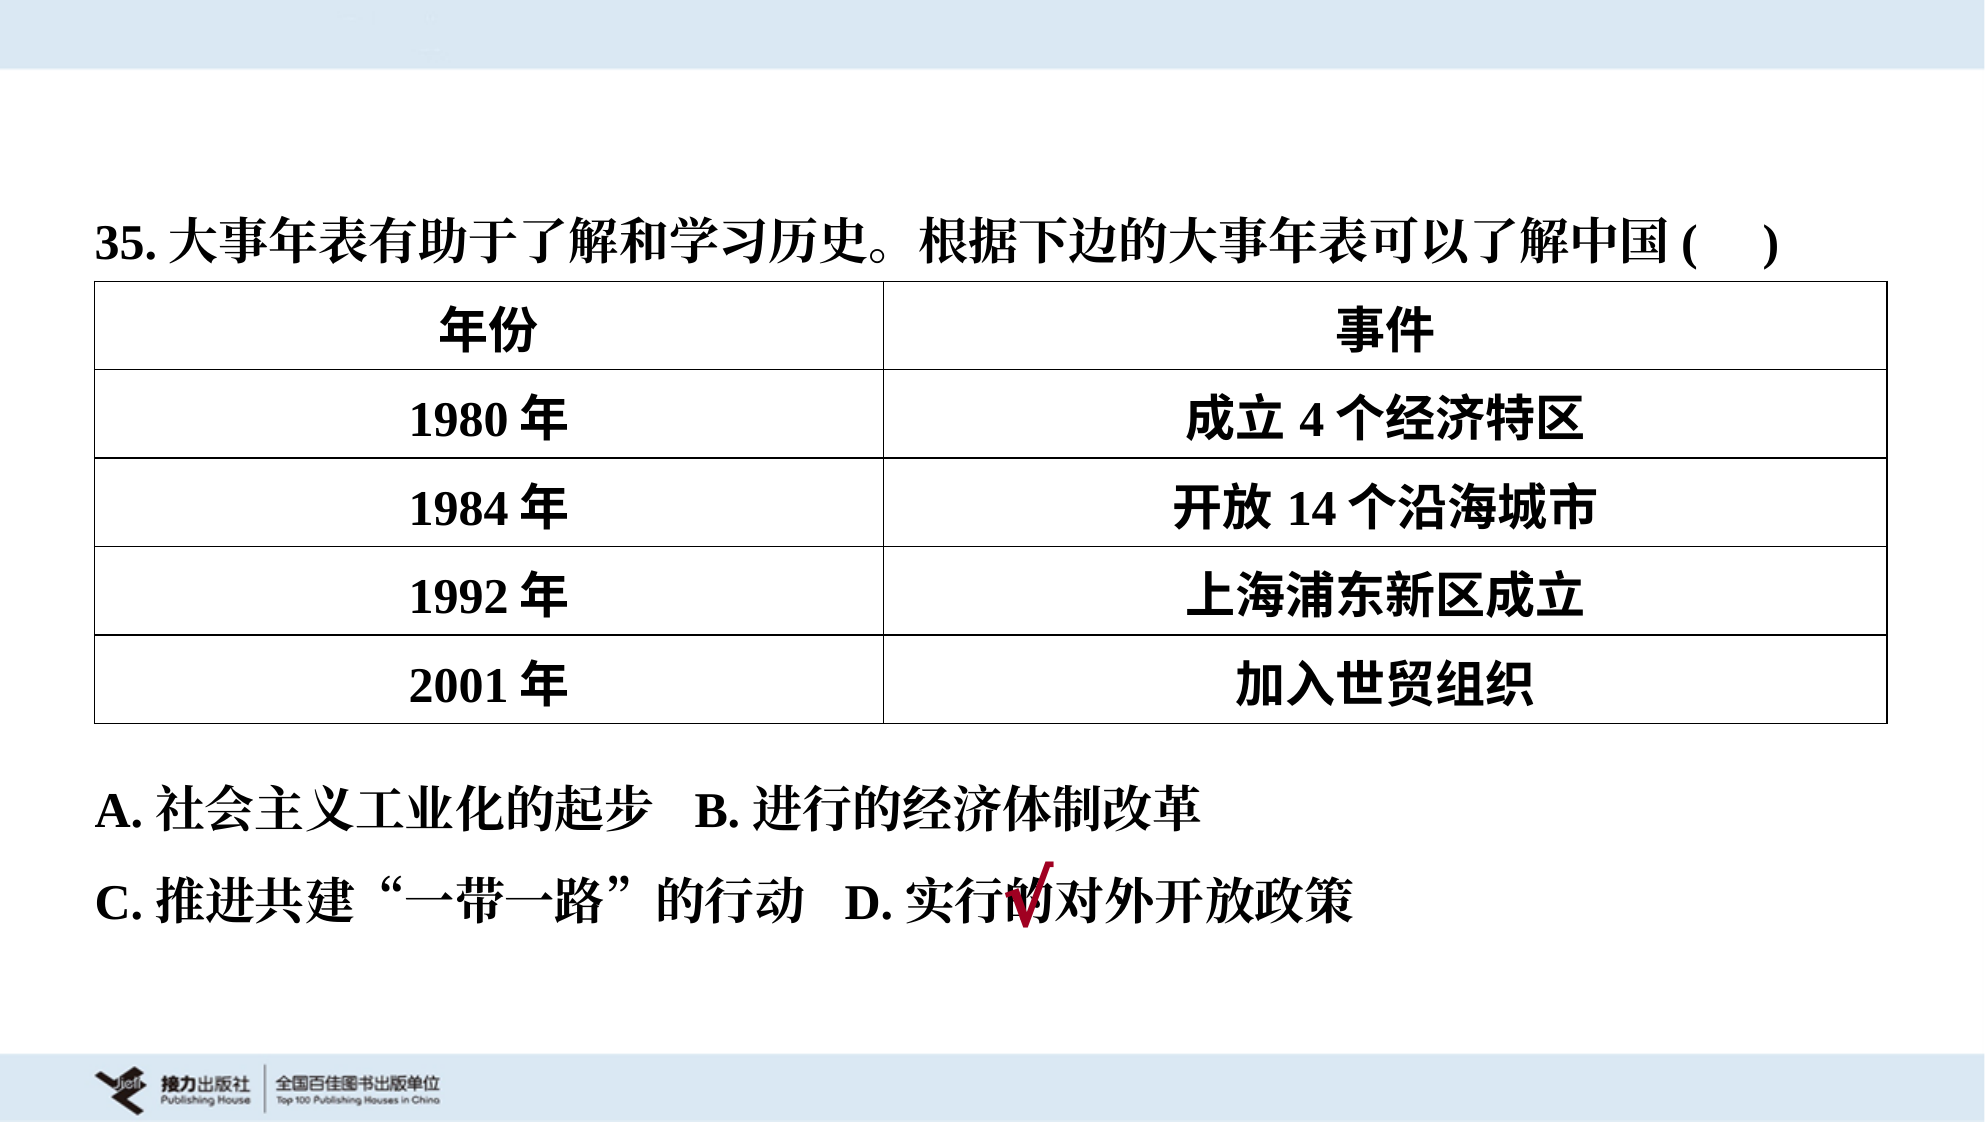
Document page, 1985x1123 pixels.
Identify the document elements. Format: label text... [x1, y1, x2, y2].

table_cell 1992年 [95, 547, 883, 634]
table_cell 开放14个沿海城市 [884, 459, 1886, 546]
table_header 事件 [884, 282, 1886, 369]
table_cell 加入世贸组织 [884, 636, 1886, 723]
table_cell 成立4个经济特区 [884, 370, 1886, 457]
table_cell 1984年 [95, 459, 883, 546]
table_header 年份 [95, 282, 883, 369]
text_box 35.大事年表有助于了解和学习历史。根据下边的大事年表可以了解中国( ) [94, 181, 1892, 270]
text_box A.社会主义工业化的起步 B.进行的经济体制改革 C.推进共建“一带一路”的行动 D.实行的对外开放政策 [94, 745, 1892, 930]
picture [0, 0, 1985, 1122]
table_cell 1980年 [95, 370, 883, 457]
table_cell 2001年 [95, 636, 883, 723]
table_cell 上海浦东新区成立 [884, 547, 1886, 634]
text_box √ [1002, 849, 1055, 942]
